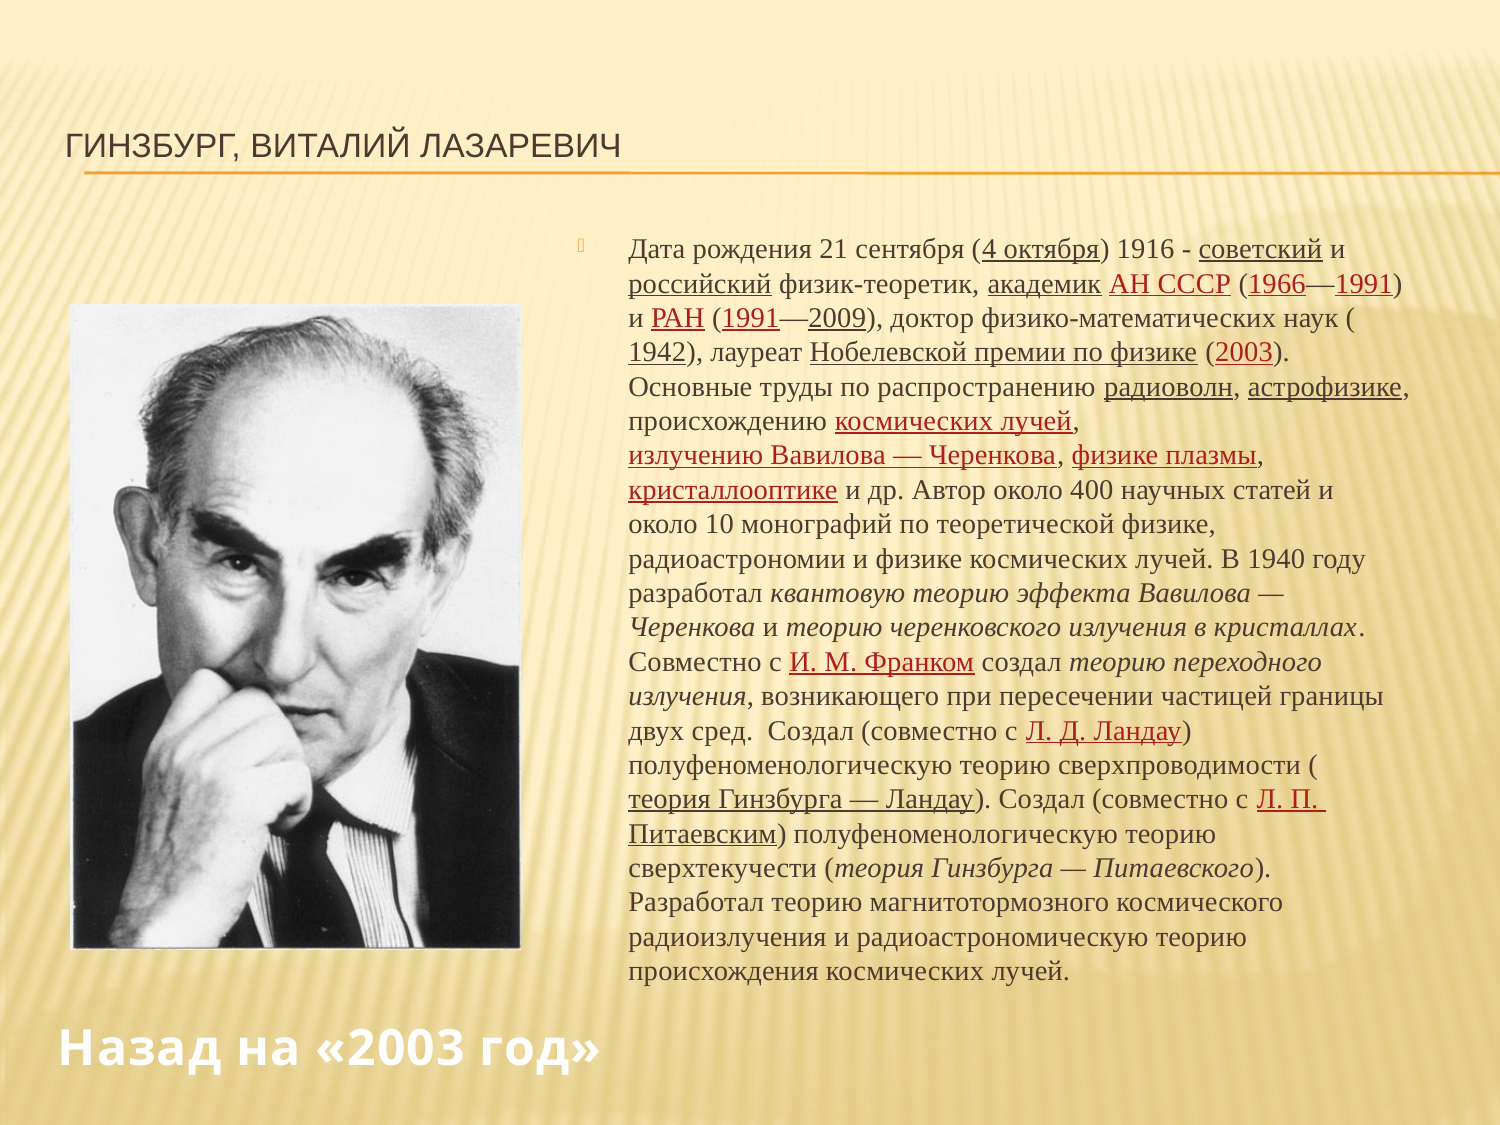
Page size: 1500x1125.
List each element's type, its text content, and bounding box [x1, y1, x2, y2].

picture [69, 304, 521, 950]
title Гинзбург, Виталий Лазаревич [50, 75, 1475, 213]
text_box Назад на «2003 год» [42, 1007, 617, 1083]
list Дата рождения 21 сентября (4 октября) 1916 - советский и российский физик-теоретик, академик АН СССР (1966—1991) и РАН (1991—2009), доктор физико-математических наук (1942), лауреат Нобелевской премии по физике (2003). Основные труды по распространению радиоволн, астрофизике, происхождению космических лучей, излучению Вавилова — Черенкова, физике плазмы, кристаллооптике и др. Автор около 400 научных статей и около 10 монографий по теоретической физике, радиоастрономии и физике космических лучей. В 1940 году разработал квантовую теорию эффекта Вавилова — Черенкова и теорию черенковского излучения в кристаллах. Совместно с И. М. Франком создал теорию переходного излучения, возникающего при пересечении частицей границы двух сред. Создал (совместно с Л. Д. Ландау) полуфеноменологическую теорию сверхпроводимости (теория Гинзбурга — Ландау). Создал (совместно с Л. П. Питаевским) полуфеноменологическую теорию сверхтекучести (теория Гинзбурга — Питаевского). Разработал теорию магнитотормозного космического радиоизлучения и радиоастрономическую теорию происхождения космических лучей. [562, 222, 1426, 1006]
